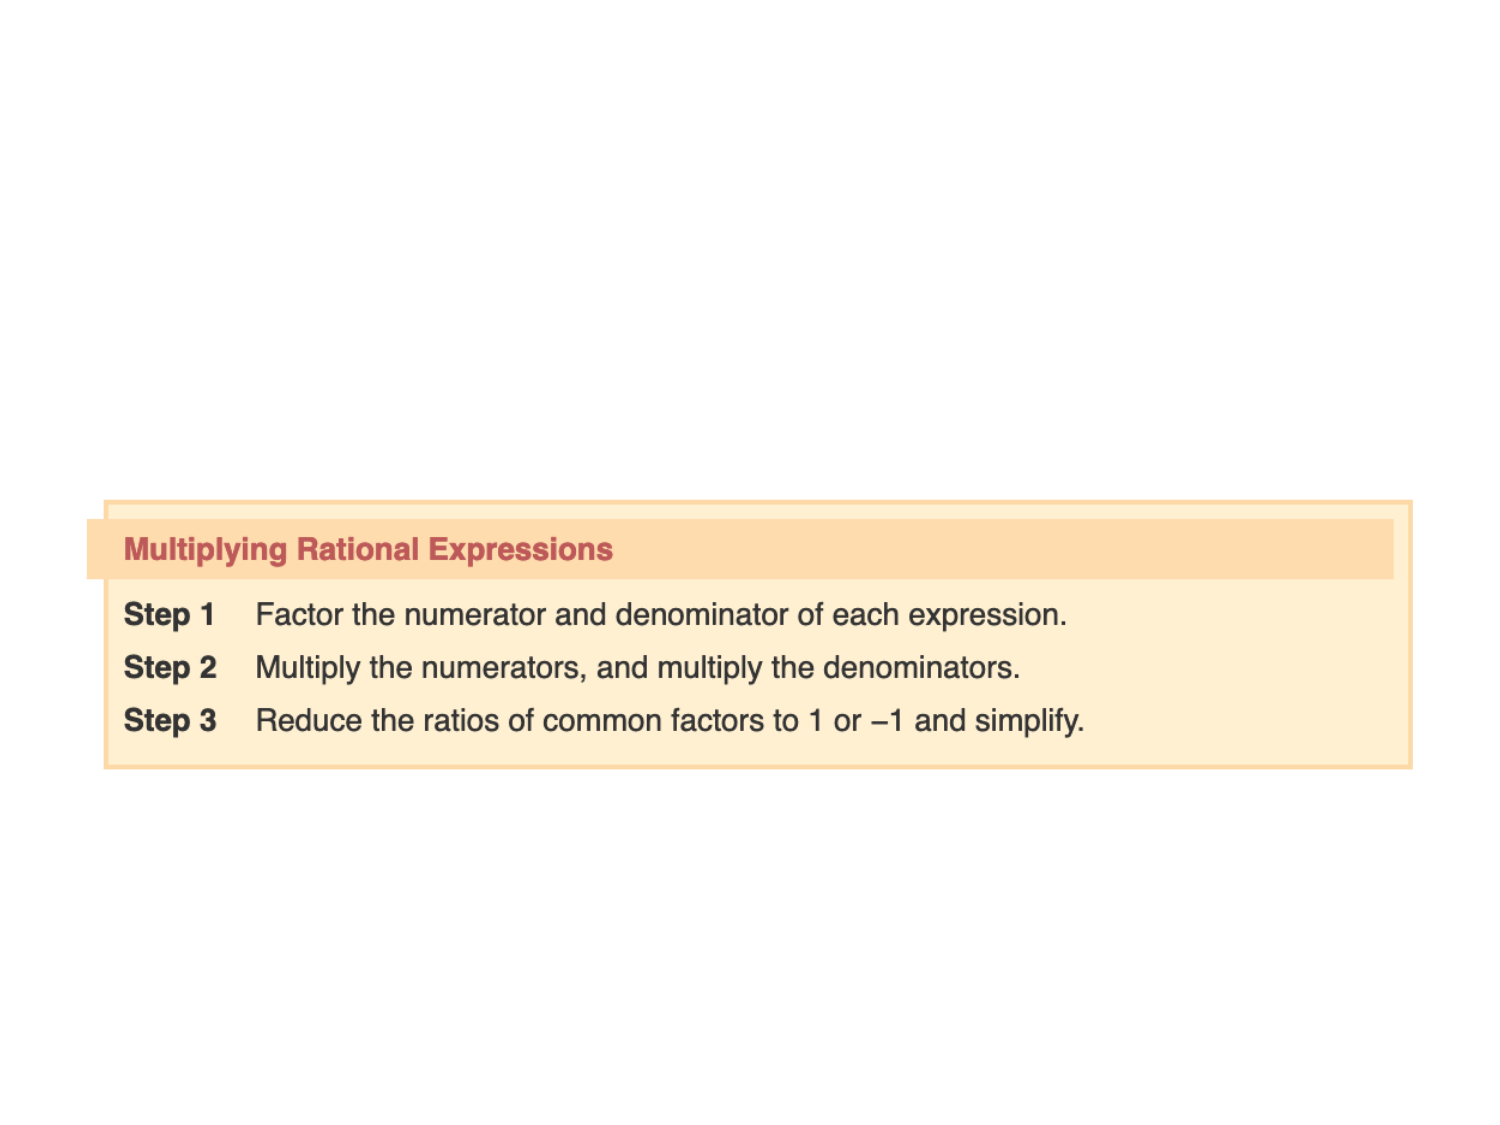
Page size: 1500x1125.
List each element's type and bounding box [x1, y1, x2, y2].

list [74, 262, 1426, 1006]
